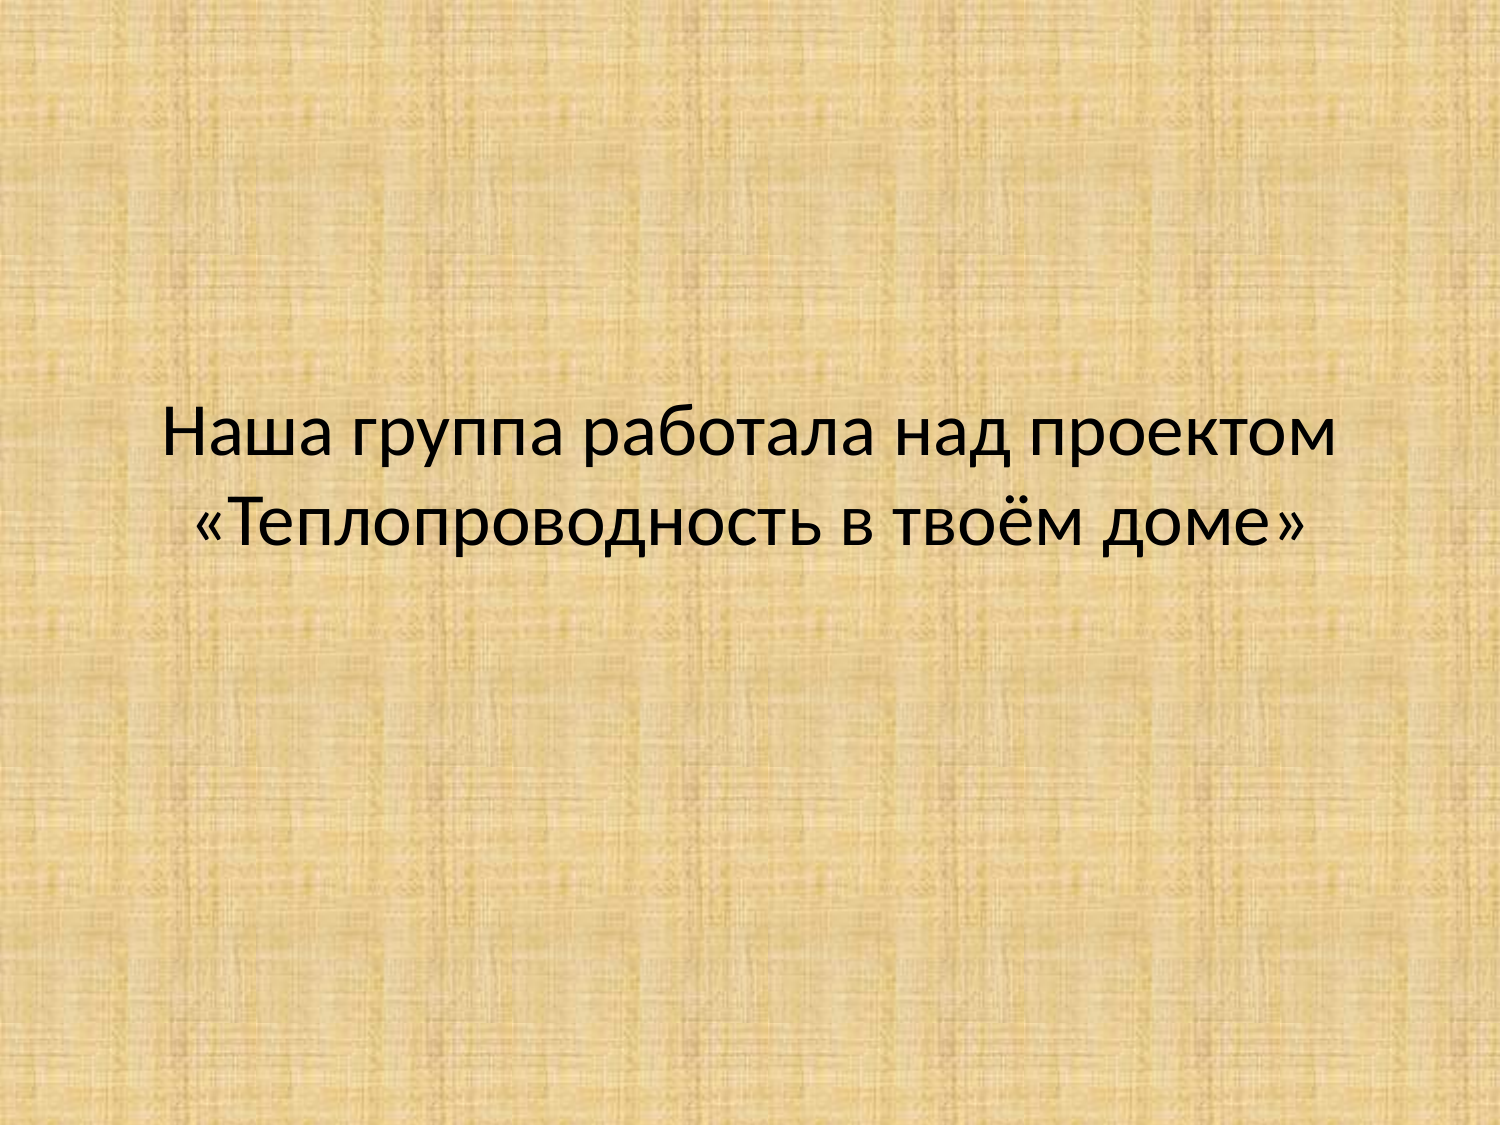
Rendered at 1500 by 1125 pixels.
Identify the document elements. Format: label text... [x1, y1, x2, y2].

picture [0, 0, 1500, 1125]
title Наша группа работала над проектом «Теплопроводность в твоём доме» [112, 349, 1388, 591]
